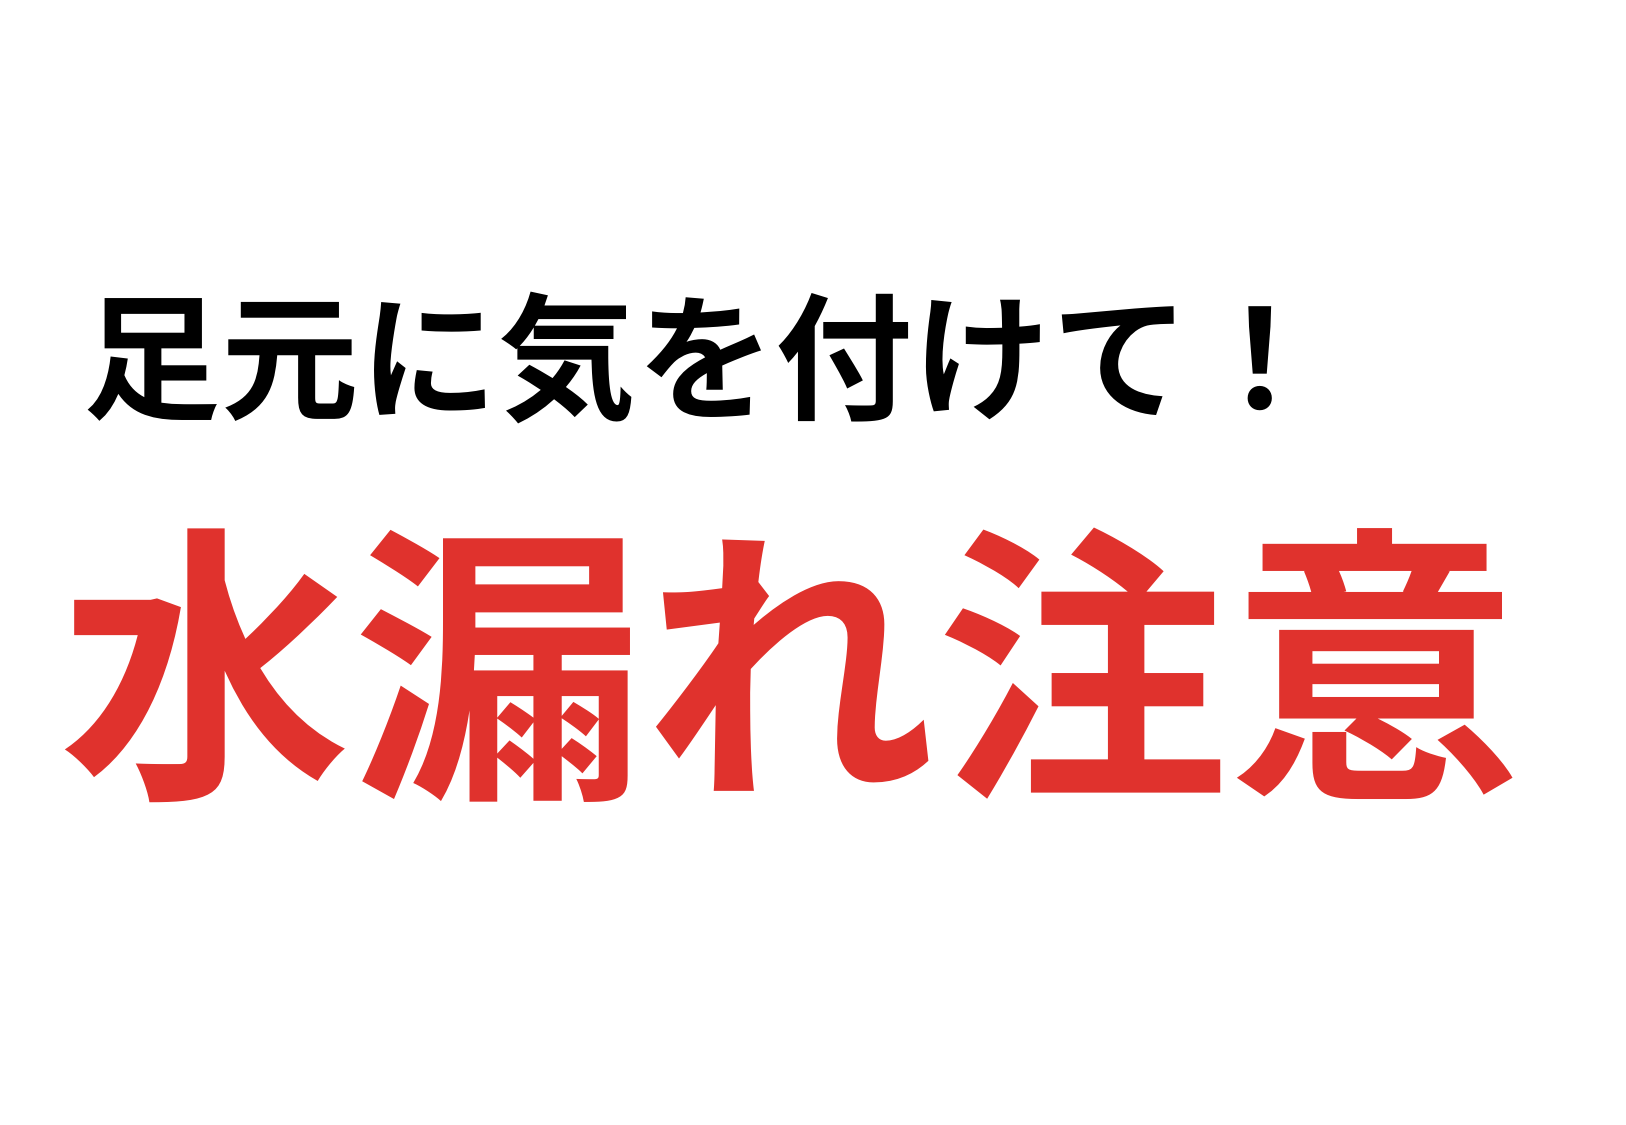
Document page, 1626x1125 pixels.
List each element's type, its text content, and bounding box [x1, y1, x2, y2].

text_box 水漏れ注意 [44, 477, 1581, 843]
text_box 足元に気を付けて！ [68, 264, 1581, 445]
